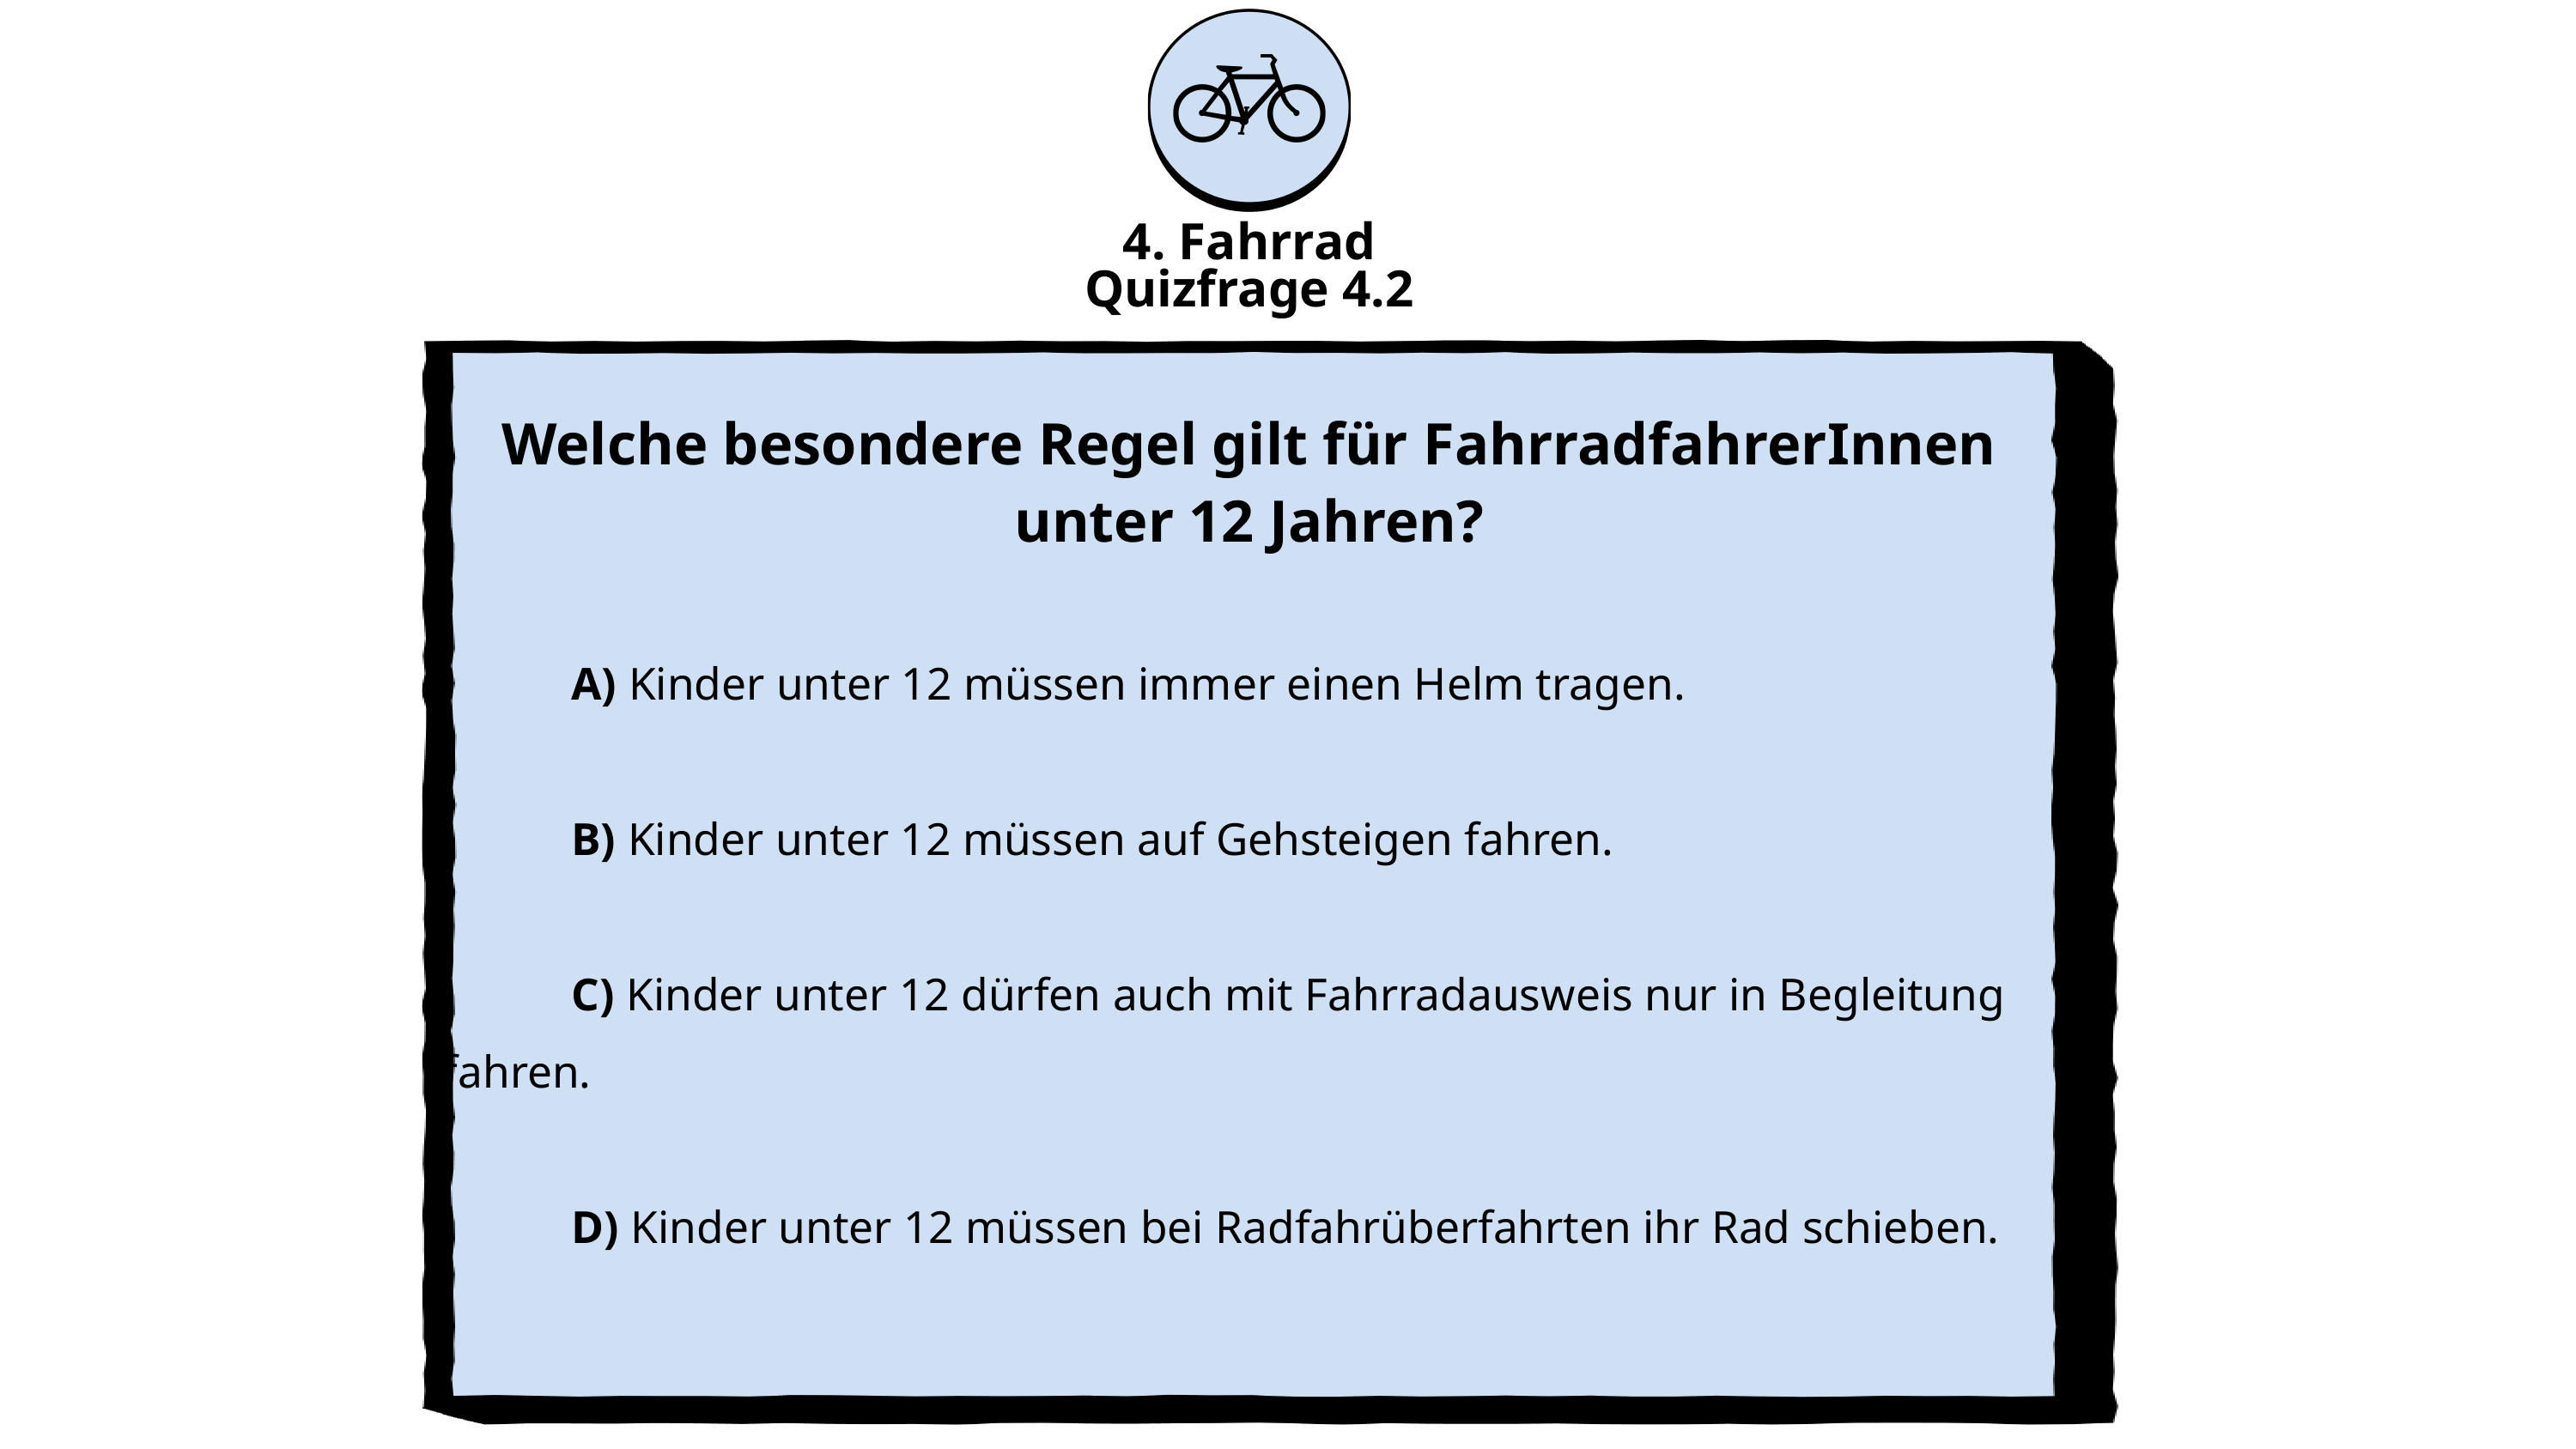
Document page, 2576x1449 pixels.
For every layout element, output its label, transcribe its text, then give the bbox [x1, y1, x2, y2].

text_box Welche besondere Regel gilt für FahrradfahrerInnen unter 12 Jahren? A) Kinder unter 12 müssen immer einen Helm tragen. B) Kinder unter 12 müssen auf Gehsteigen fahren. C) Kinder unter 12 dürfen auch mit Fahrradausweis nur in Begleitung fahren. D) Kinder unter 12 müssen bei Radfahrüberfahrten ihr Rad schieben. [442, 398, 2057, 1392]
text_box [422, 339, 2118, 1425]
text_box 4. Fahrrad Quizfrage 4.2 [605, 215, 1893, 324]
text_box [1173, 54, 1326, 142]
text_box [1147, 9, 1351, 212]
